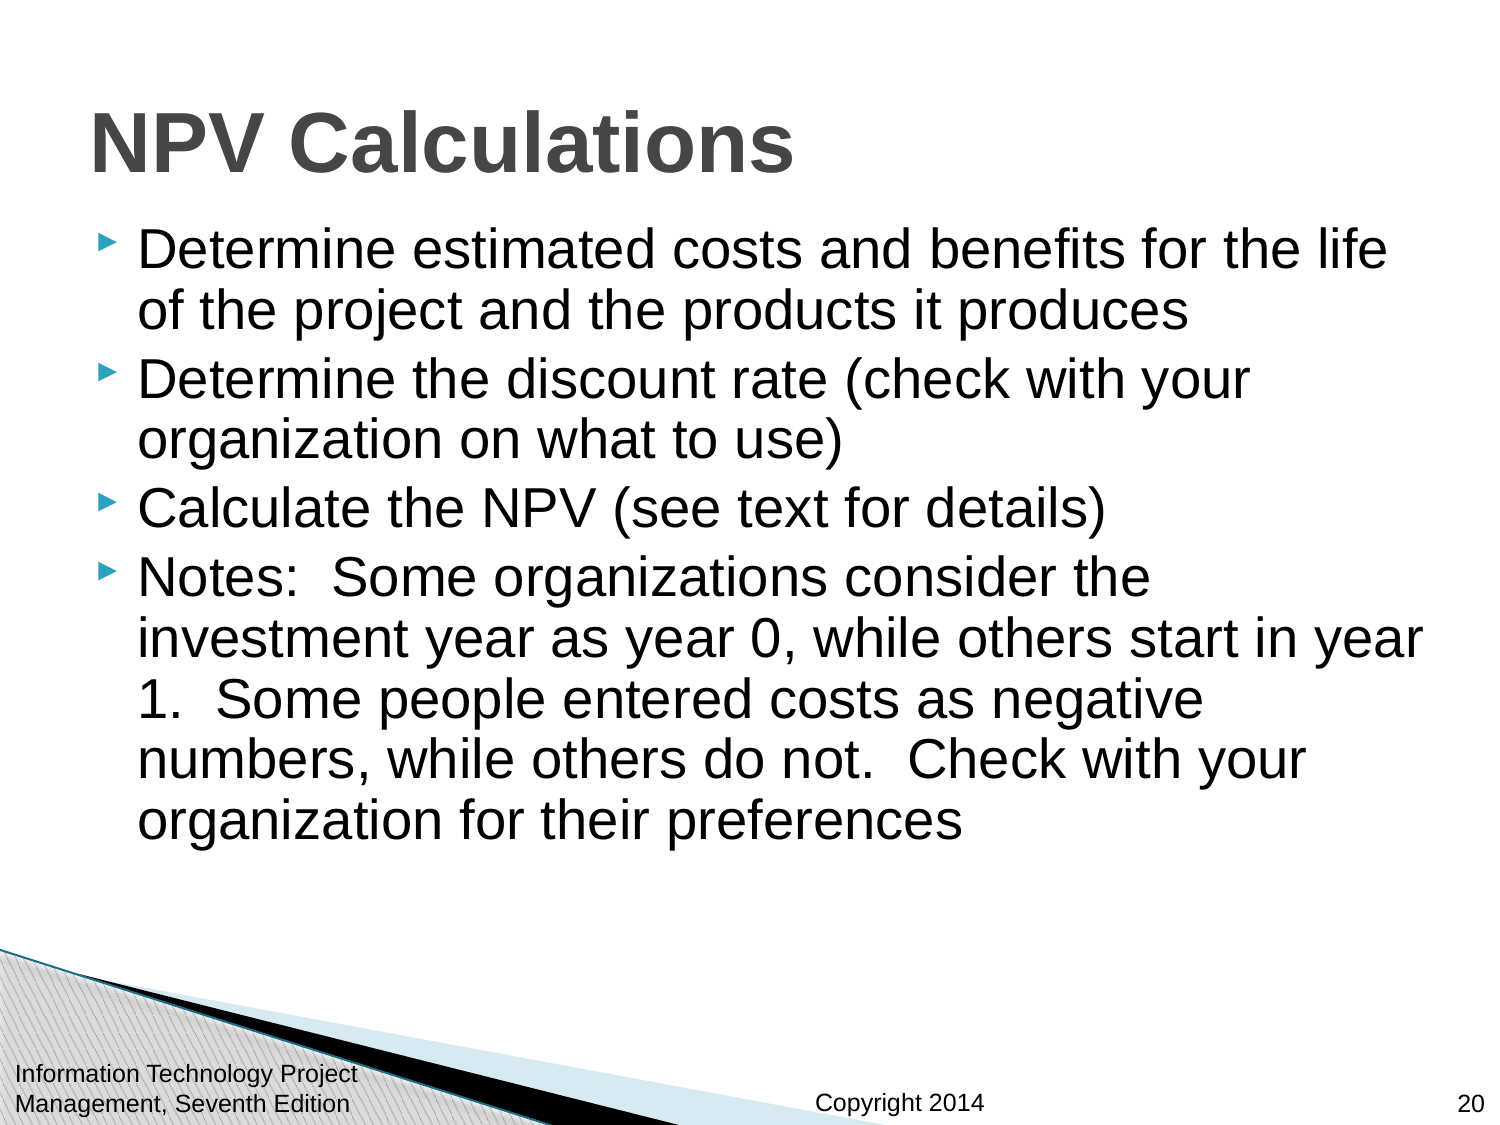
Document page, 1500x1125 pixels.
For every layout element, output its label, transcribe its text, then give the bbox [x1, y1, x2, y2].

footer Information Technology Project Management, Seventh Edition [0, 1065, 386, 1125]
slide_number 20 [1412, 1065, 1500, 1125]
title NPV Calculations [75, 45, 1425, 233]
list Determine estimated costs and benefits for the life of the project and the products it produces Determine the discount rate (check with your organization on what to use) Calculate the NPV (see text for details) Notes: Some organizations consider the investment year as year 0, while others start in year 1. Some people entered costs as negative numbers, while others do not. Check with your organization for their preferences [62, 212, 1450, 1025]
